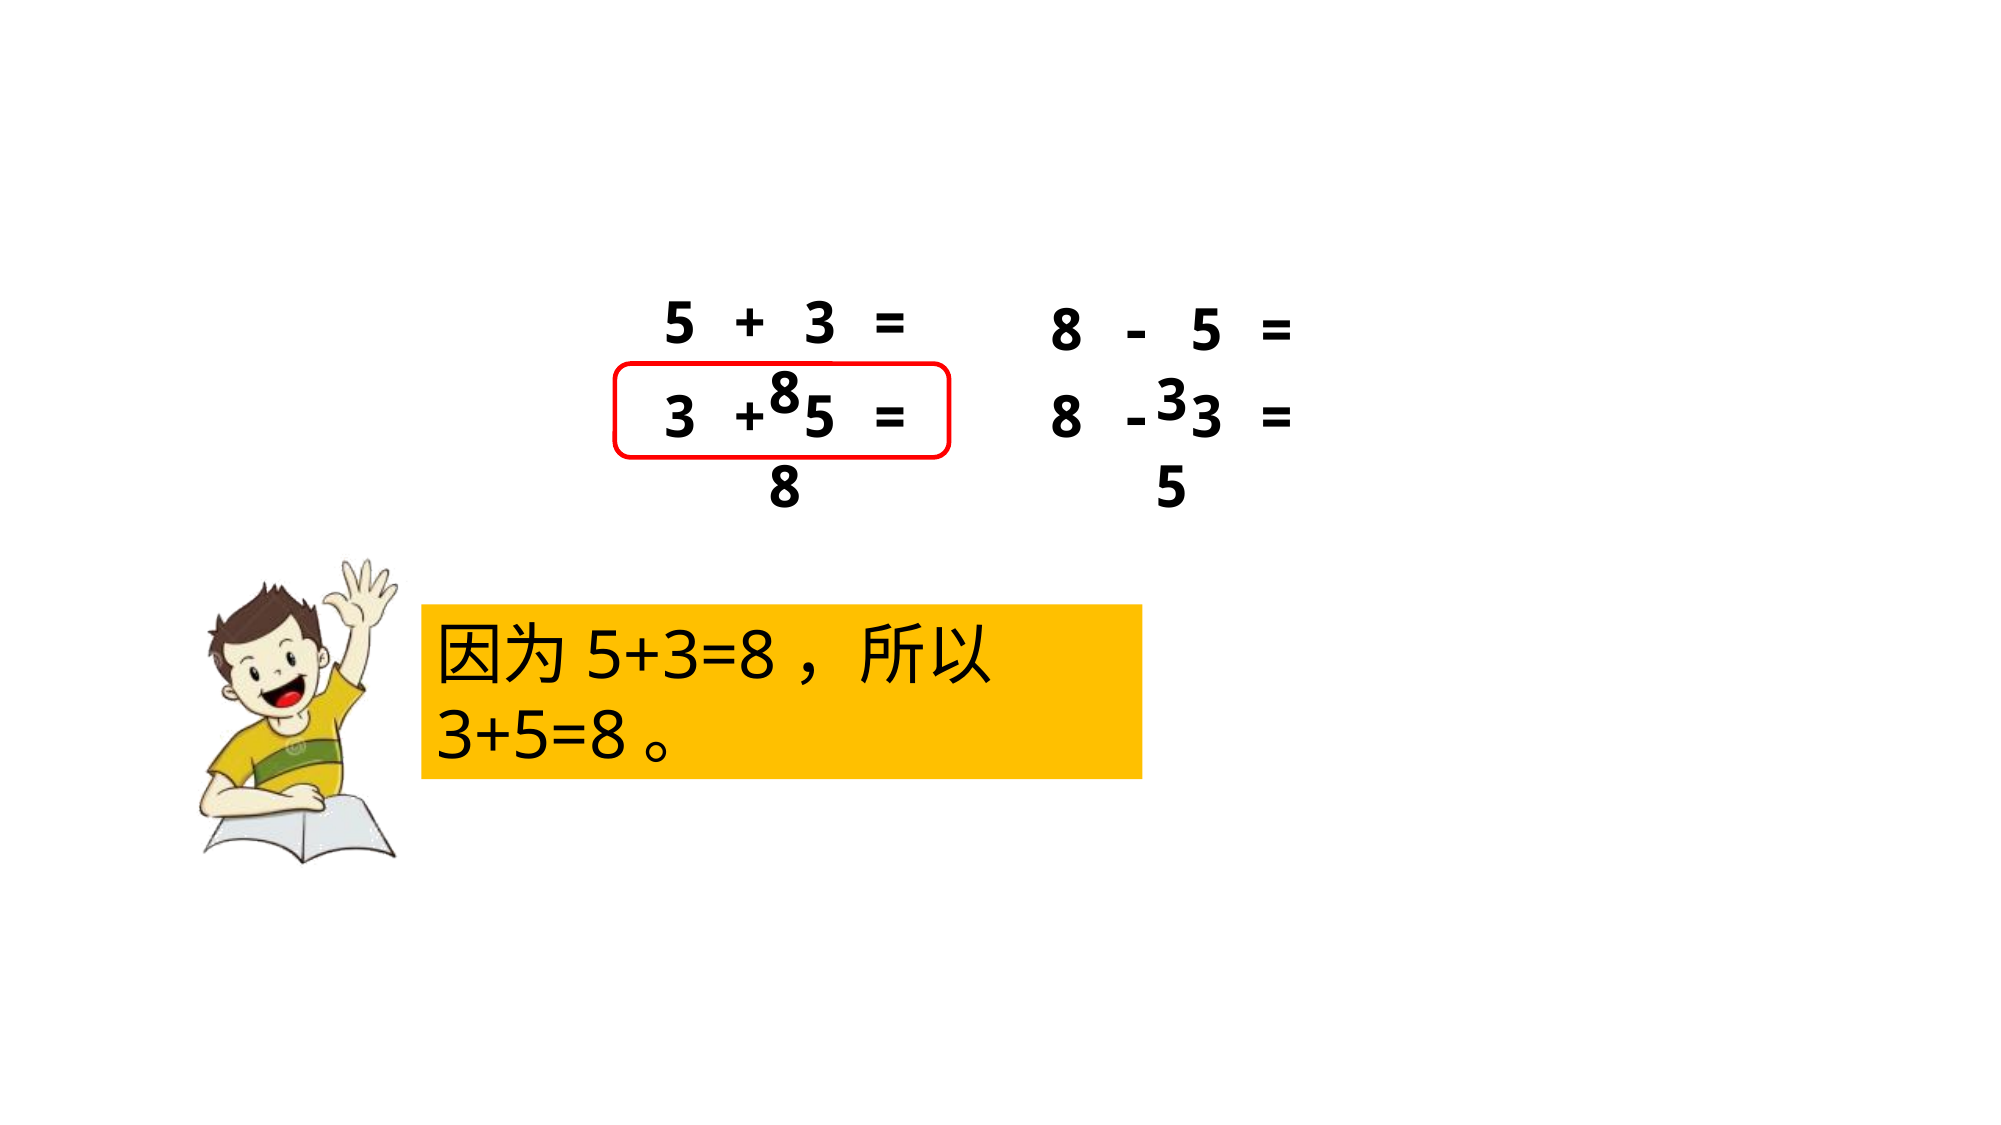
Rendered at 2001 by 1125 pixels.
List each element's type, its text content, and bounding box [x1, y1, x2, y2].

text_box 5 + 3 = 8 [620, 278, 949, 371]
text_box 3 + 5 = 8 [620, 450, 949, 527]
text_box [613, 362, 951, 459]
picture [170, 529, 422, 895]
text_box 因为5+3=8，所以3+5=8。 [422, 604, 1143, 780]
text_box 8 - 5 = 3 [1007, 284, 1336, 371]
text_box 8 - 3 = 5 [1007, 371, 1336, 527]
